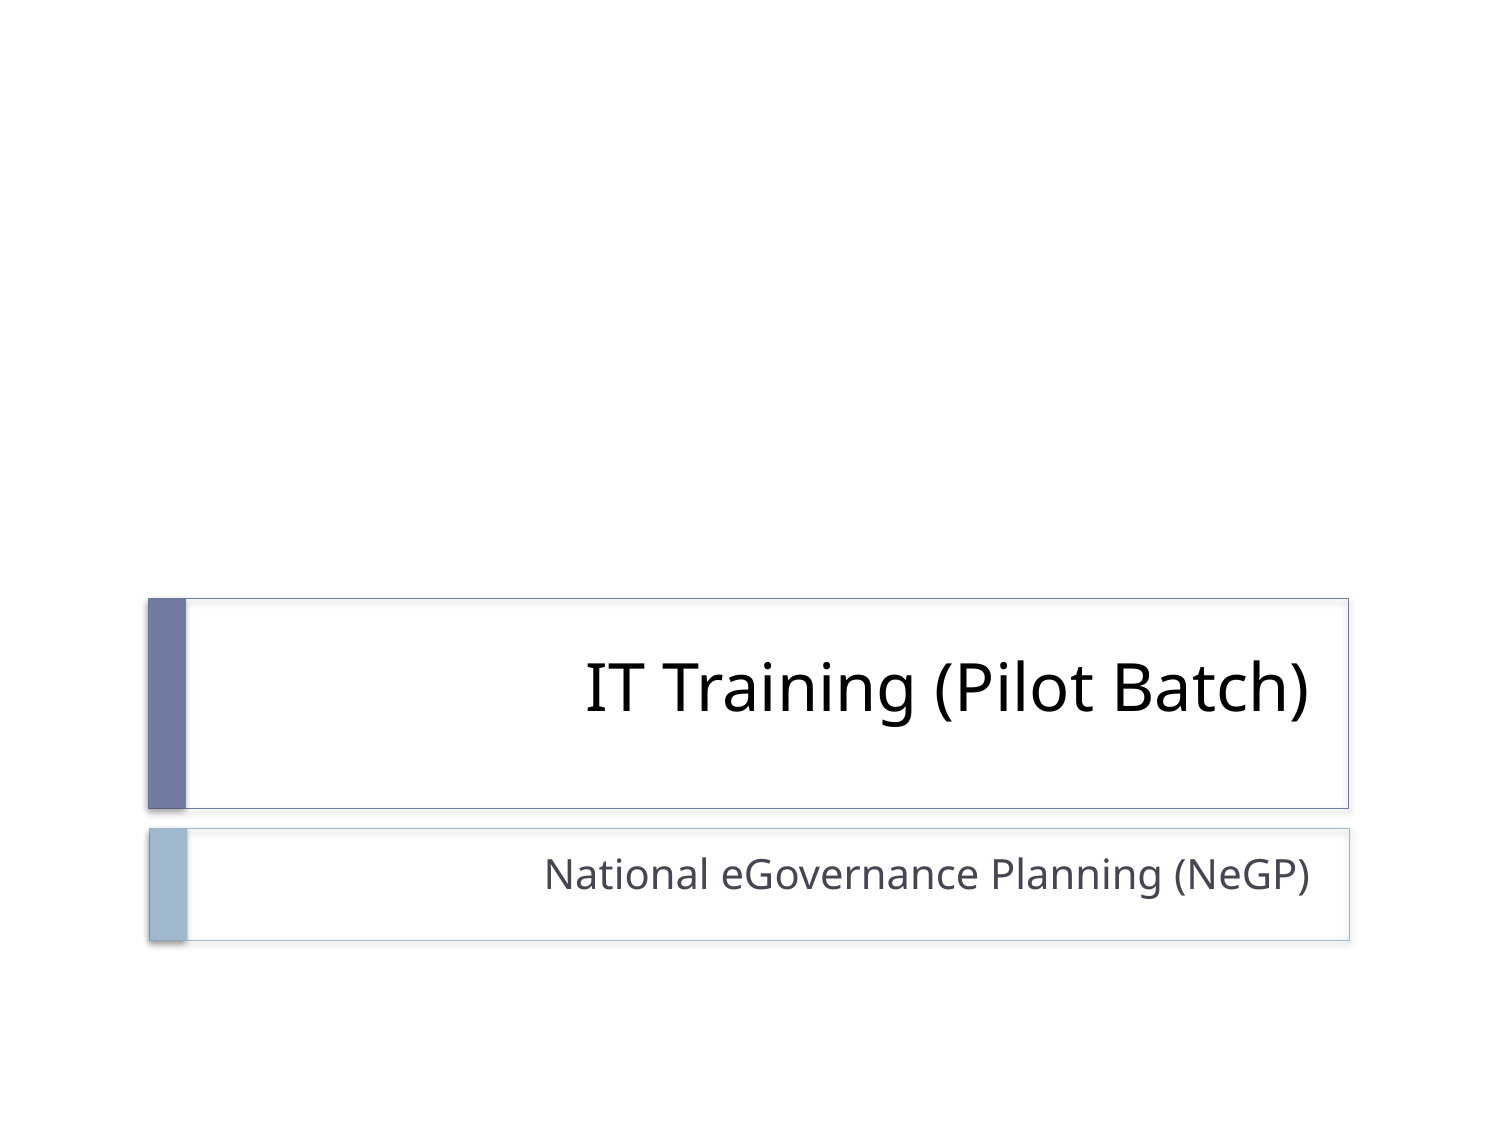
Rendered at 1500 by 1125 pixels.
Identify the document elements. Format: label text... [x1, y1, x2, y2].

subtitle National eGovernance Planning (NeGP) [200, 840, 1325, 929]
title IT Training (Pilot Batch) [200, 637, 1325, 800]
